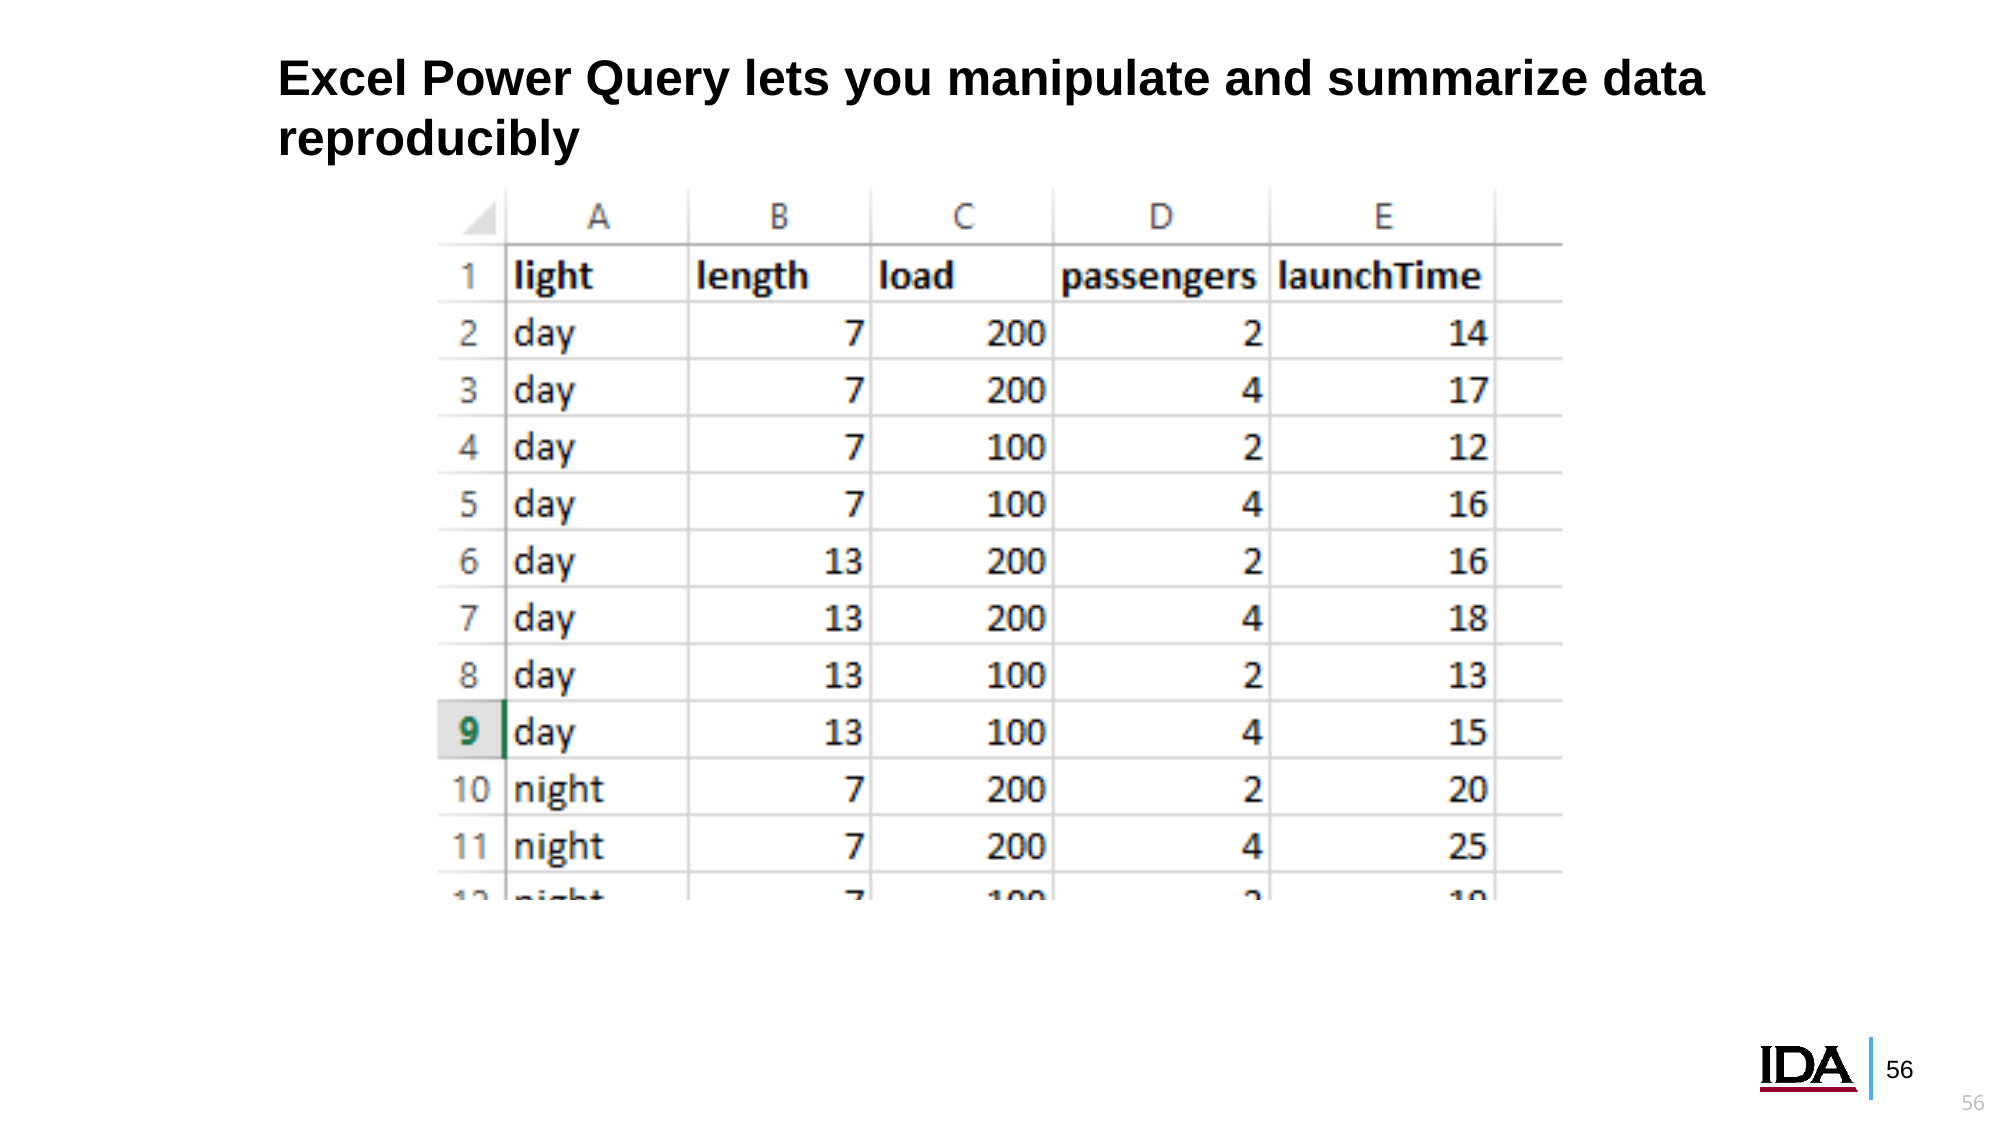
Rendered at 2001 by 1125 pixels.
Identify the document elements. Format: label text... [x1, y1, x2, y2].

picture [1760, 1046, 1858, 1092]
title Excel Power Query lets you manipulate and summarize data reproducibly [262, 26, 1738, 184]
slide_number 55 [1866, 1065, 2000, 1125]
picture [437, 187, 1563, 901]
